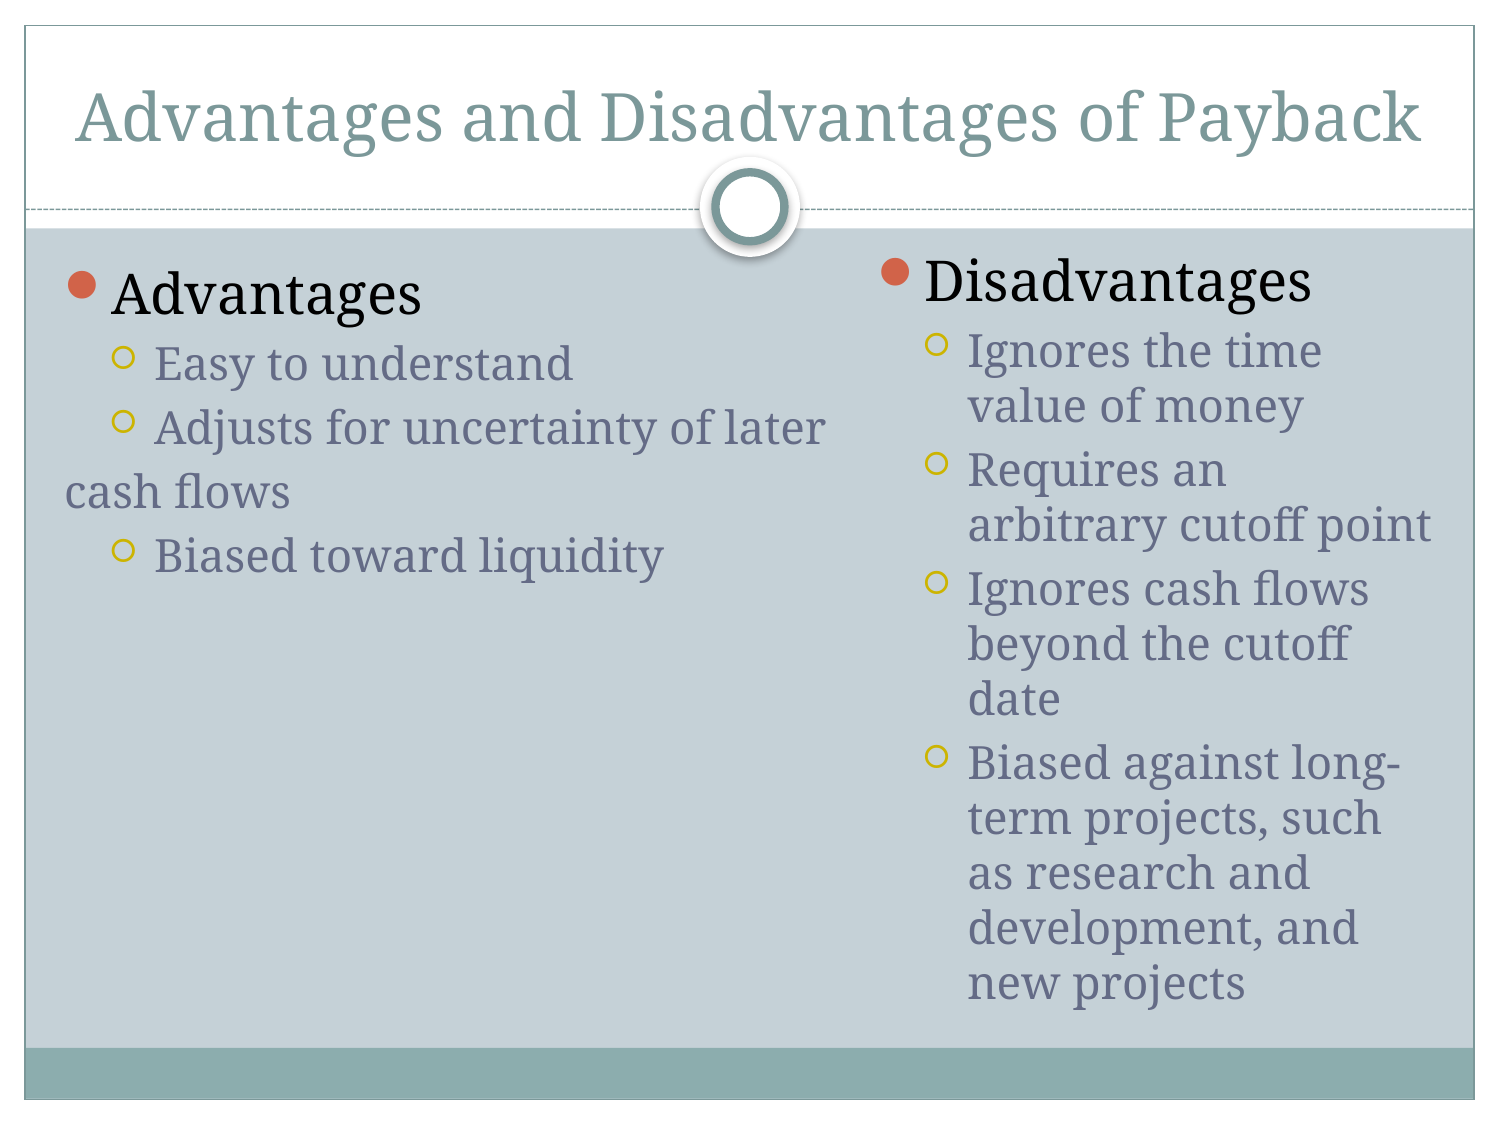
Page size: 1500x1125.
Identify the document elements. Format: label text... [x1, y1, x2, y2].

list Advantages Easy to understand Adjusts for uncertainty of later cash flows Biased toward liquidity [49, 250, 862, 1001]
text_box Disadvantages Ignores the time value of money Requires an arbitrary cutoff point Ignores cash flows beyond the cutoff date Biased against long-term projects, such as research and development, and new projects [862, 237, 1448, 1013]
title Advantages and Disadvantages of Payback [49, 37, 1450, 162]
